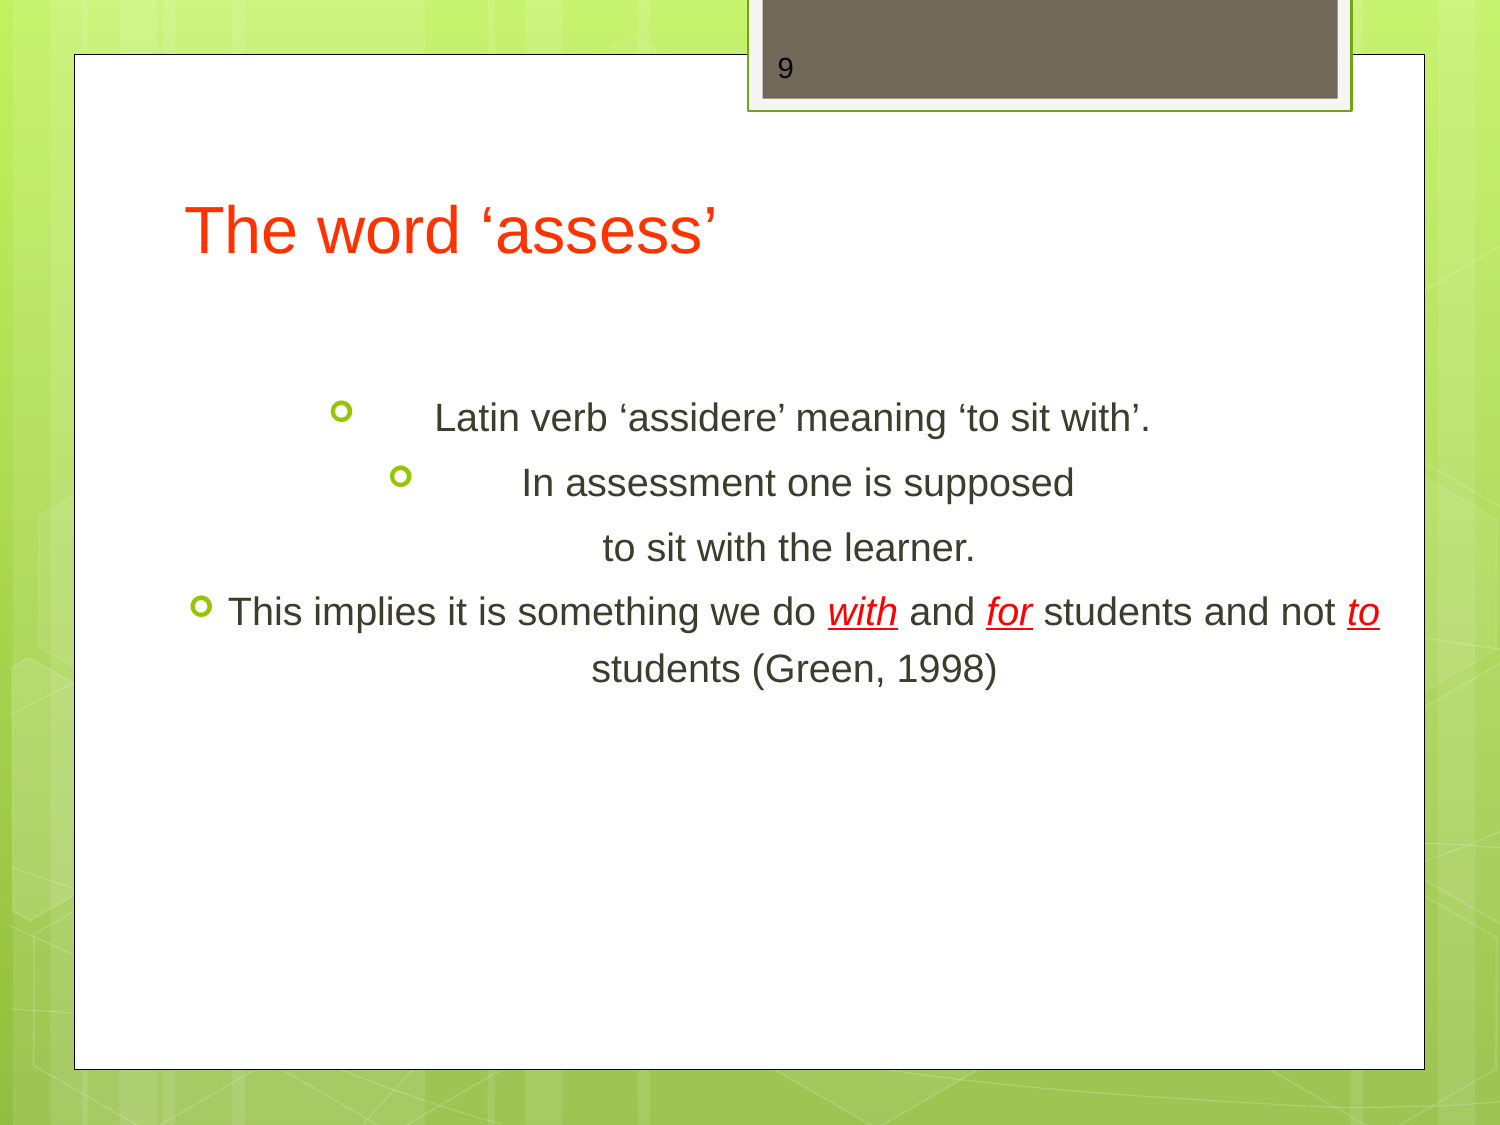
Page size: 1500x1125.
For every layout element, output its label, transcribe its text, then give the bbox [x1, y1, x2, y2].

title The word ‘assess’ [169, 149, 1357, 275]
slide_number 9 [762, 36, 982, 97]
list Latin verb ‘assidere’ meaning ‘to sit with’. In assessment one is supposed to sit with the learner. This implies it is something we do with and for students and not to students (Green, 1998) [144, 374, 1446, 700]
